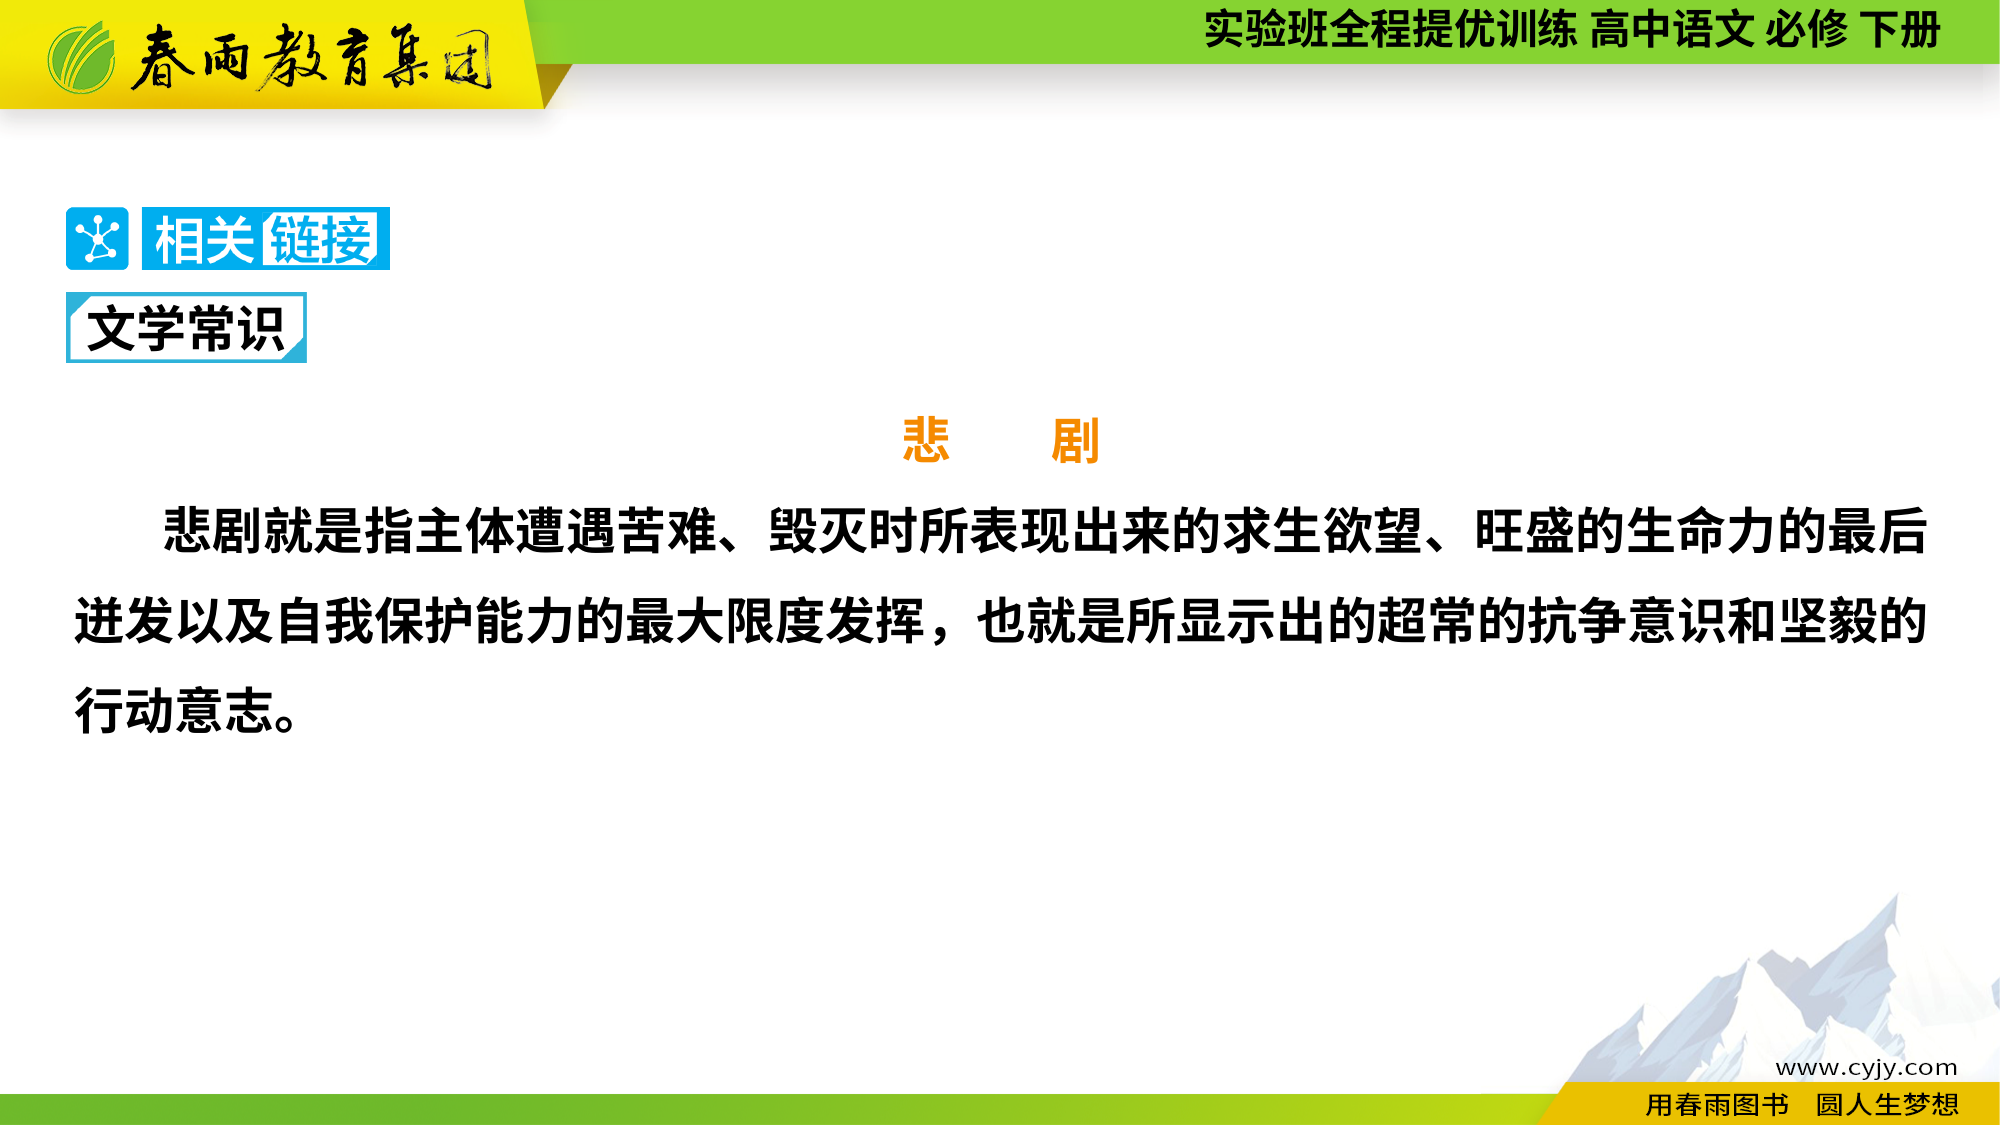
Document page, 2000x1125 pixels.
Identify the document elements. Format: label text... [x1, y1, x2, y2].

picture [0, 0, 2000, 1125]
list 悲 剧 悲剧就是指主体遭遇苦难、毁灭时所表现出来的求生欲望、旺盛的生命力的最后迸发以及自我保护能力的最大限度发挥，也就是所显示出的超常的抗争意识和坚毅的行动意志。 [59, 372, 1944, 740]
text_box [66, 289, 307, 366]
